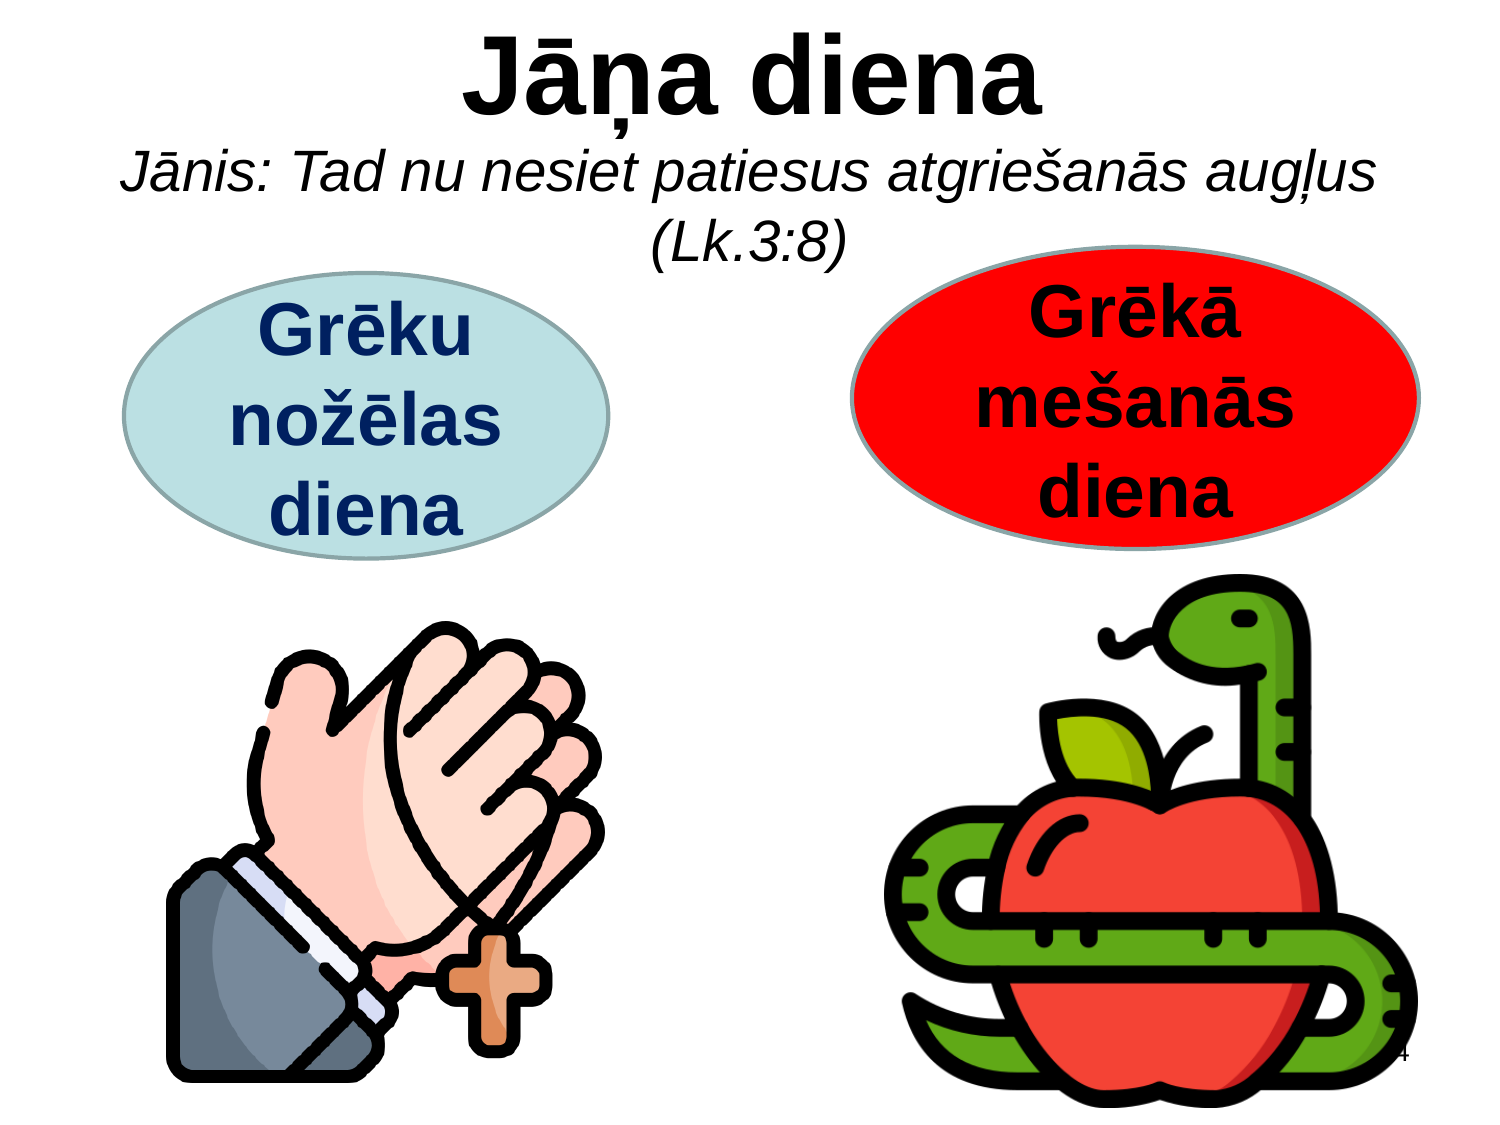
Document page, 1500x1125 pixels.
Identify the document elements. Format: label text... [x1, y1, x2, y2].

picture [883, 574, 1418, 1108]
list Jānis: Tad nu nesiet patiesus atgriešanās augļus (Lk.3:8) [0, 124, 1500, 362]
text_box Grēkā mešanās diena [849, 244, 1422, 552]
slide_number 14 [1421, 1024, 1426, 1103]
picture [153, 620, 616, 1083]
text_box Jāņa diena [76, 0, 1427, 140]
text_box Grēku nožēlas diena [121, 270, 611, 561]
